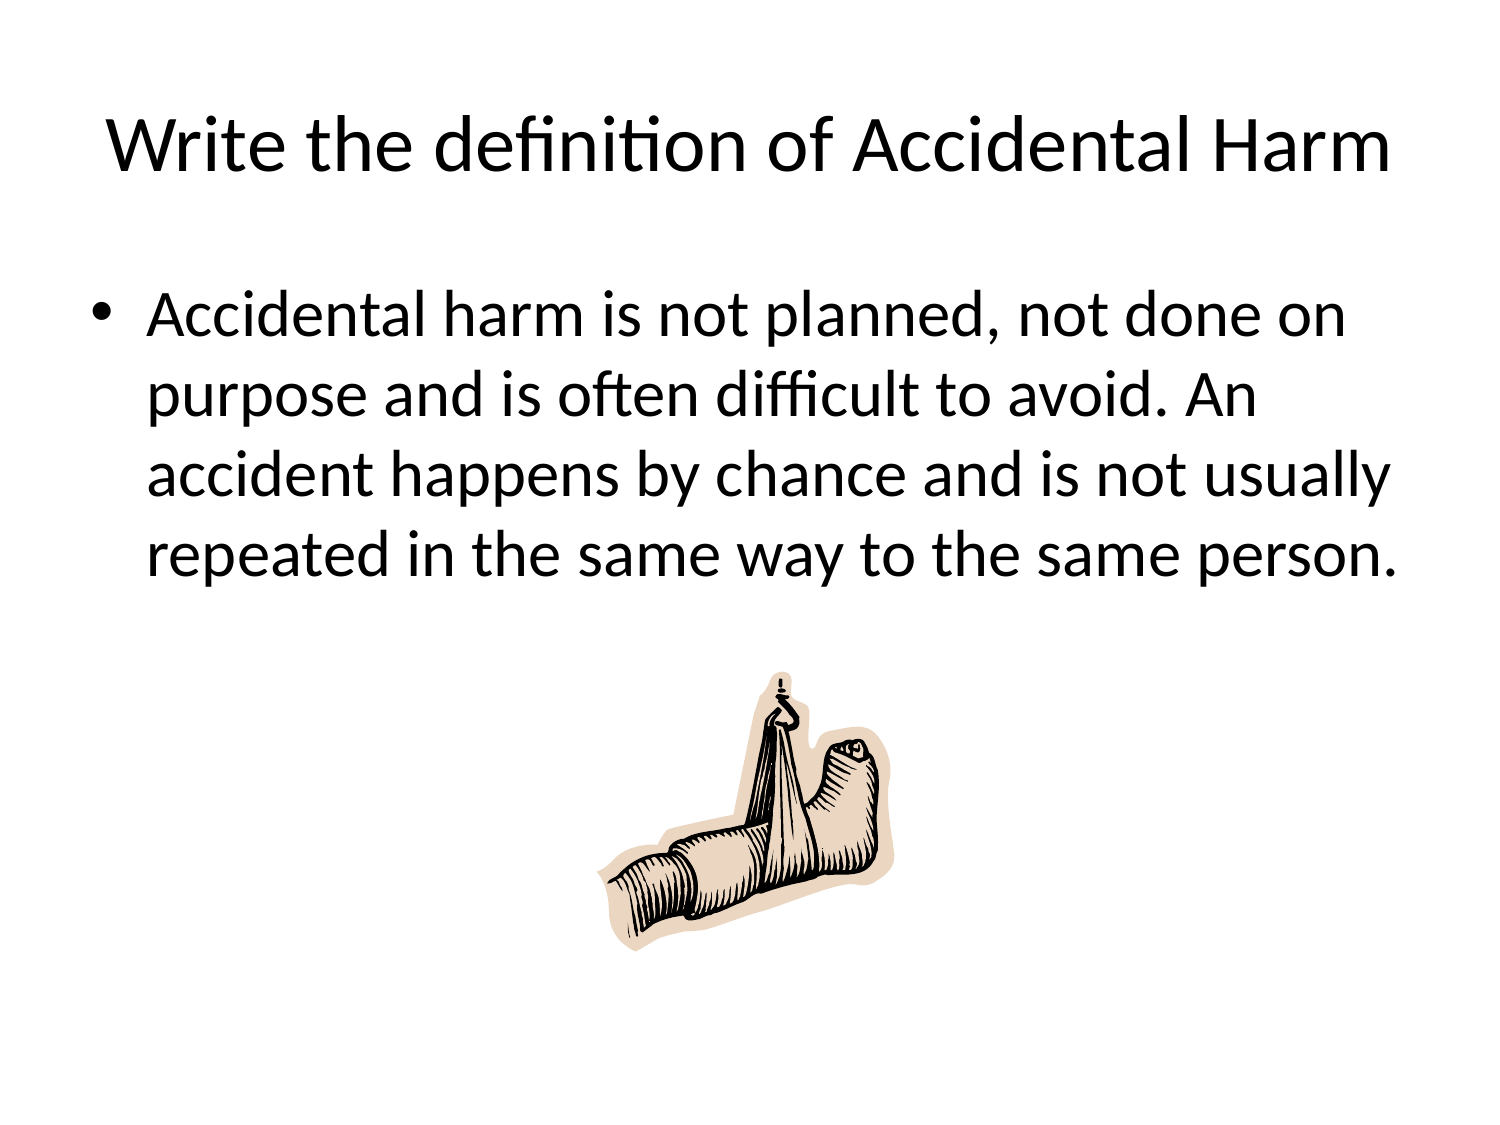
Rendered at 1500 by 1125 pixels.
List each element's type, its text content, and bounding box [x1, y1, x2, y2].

picture [596, 668, 901, 952]
list Accidental harm is not planned, not done on purpose and is often difficult to avoid. An accident happens by chance and is not usually repeated in the same way to the same person. [75, 262, 1425, 1005]
title Write the definition of Accidental Harm [75, 45, 1425, 233]
